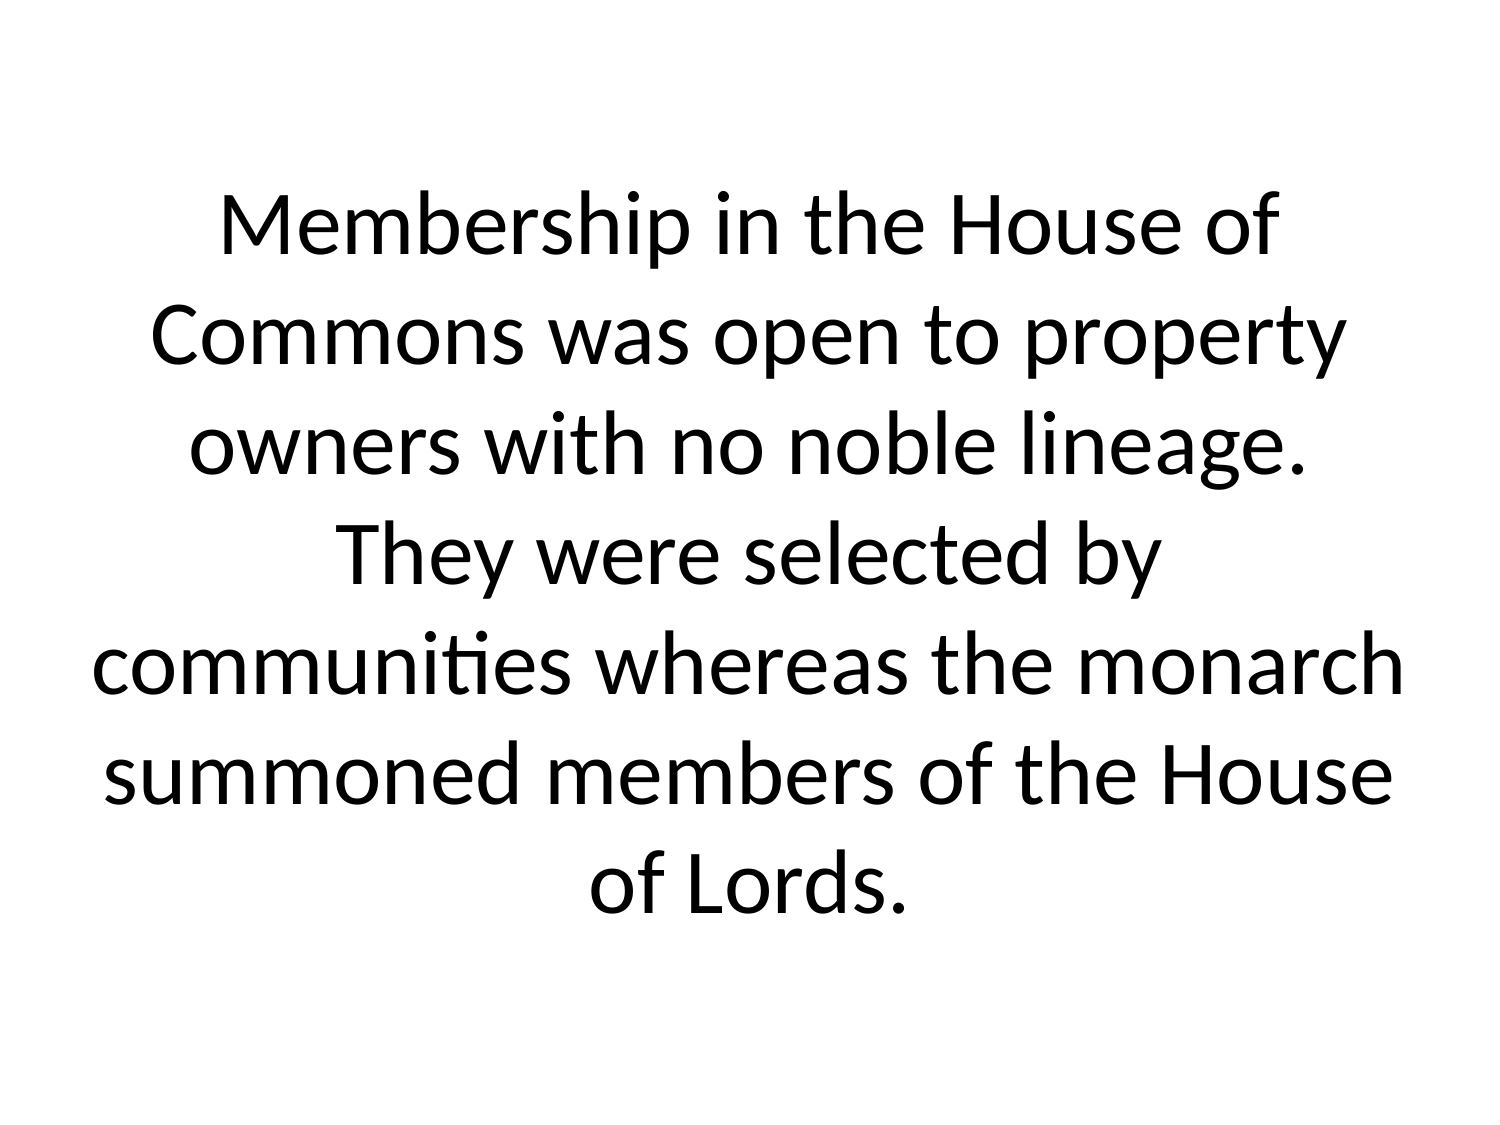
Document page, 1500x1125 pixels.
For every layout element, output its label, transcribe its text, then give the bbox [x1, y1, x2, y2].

title Membership in the House of Commons was open to property owners with no noble lineage. They were selected by communities whereas the monarch summoned members of the House of Lords. [74, 44, 1426, 1051]
